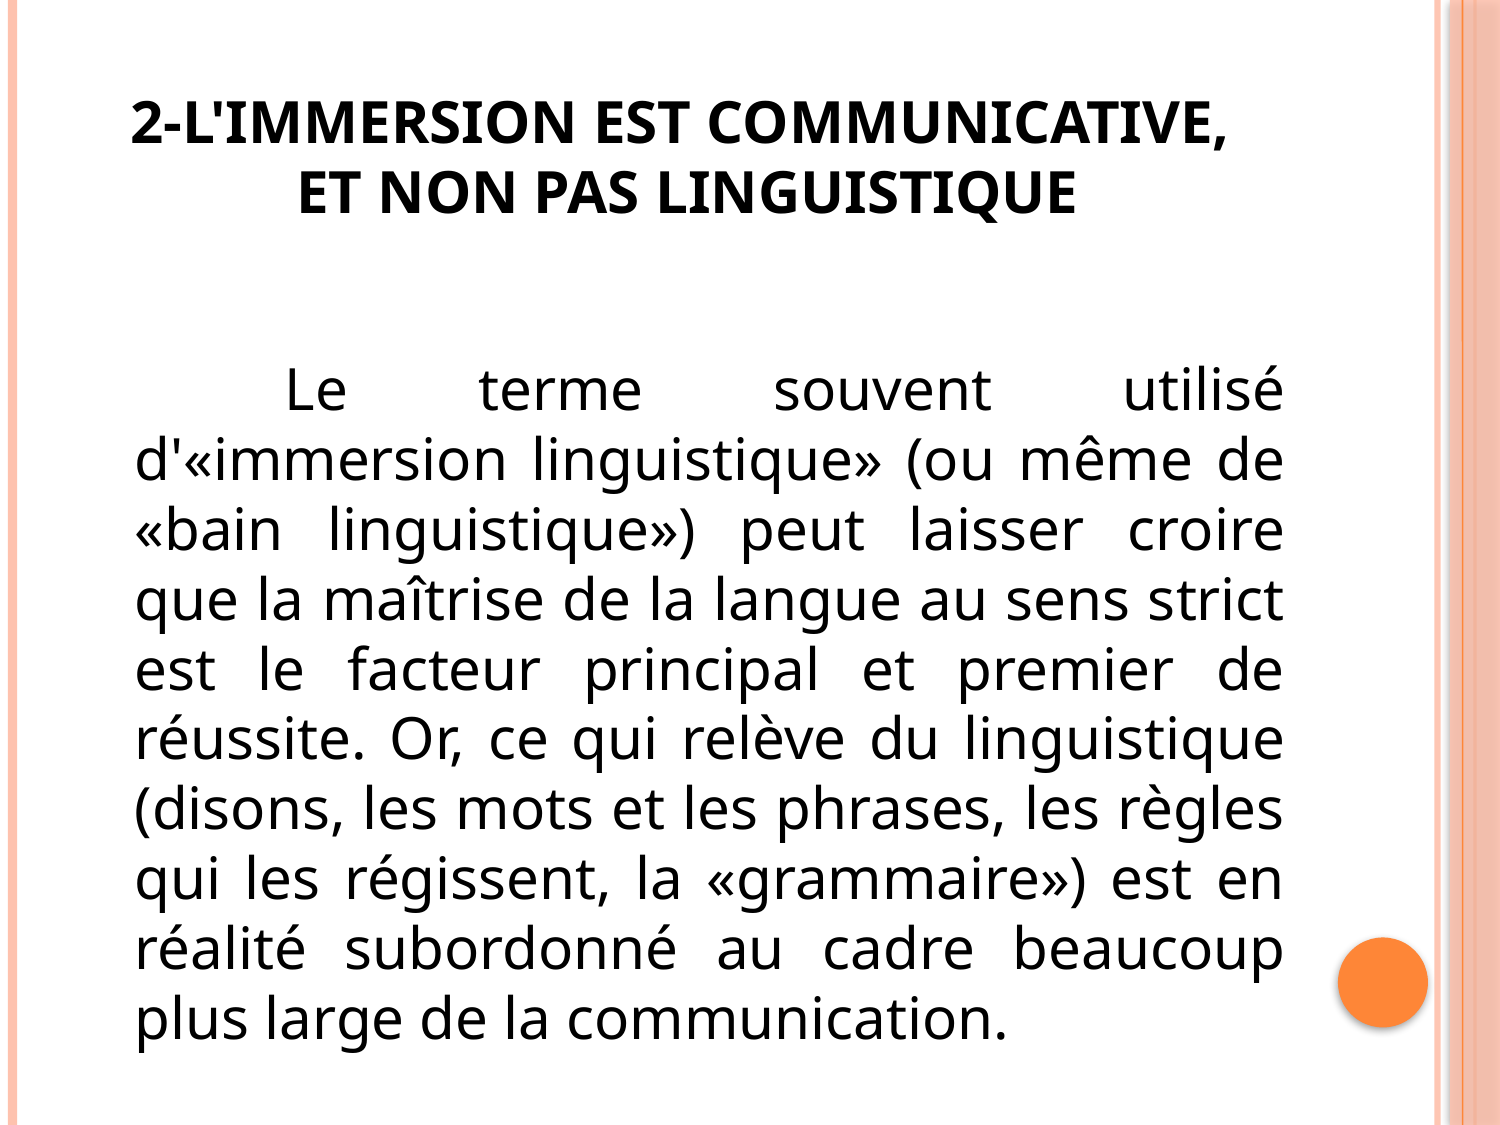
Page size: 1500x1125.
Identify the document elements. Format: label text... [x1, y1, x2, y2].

list Le terme souvent utilisé d'«immersion linguistique» (ou même de «bain linguistique») peut laisser croire que la maîtrise de la langue au sens strict est le facteur principal et premier de réussite. Or, ce qui relève du linguistique (disons, les mots et les phrases, les règles qui les régissent, la «grammaire») est en réalité subordonné au cadre beaucoup plus large de la communication. [75, 262, 1300, 1062]
title 2-L'immersion est communicative, et non pas linguistique [75, 45, 1300, 233]
